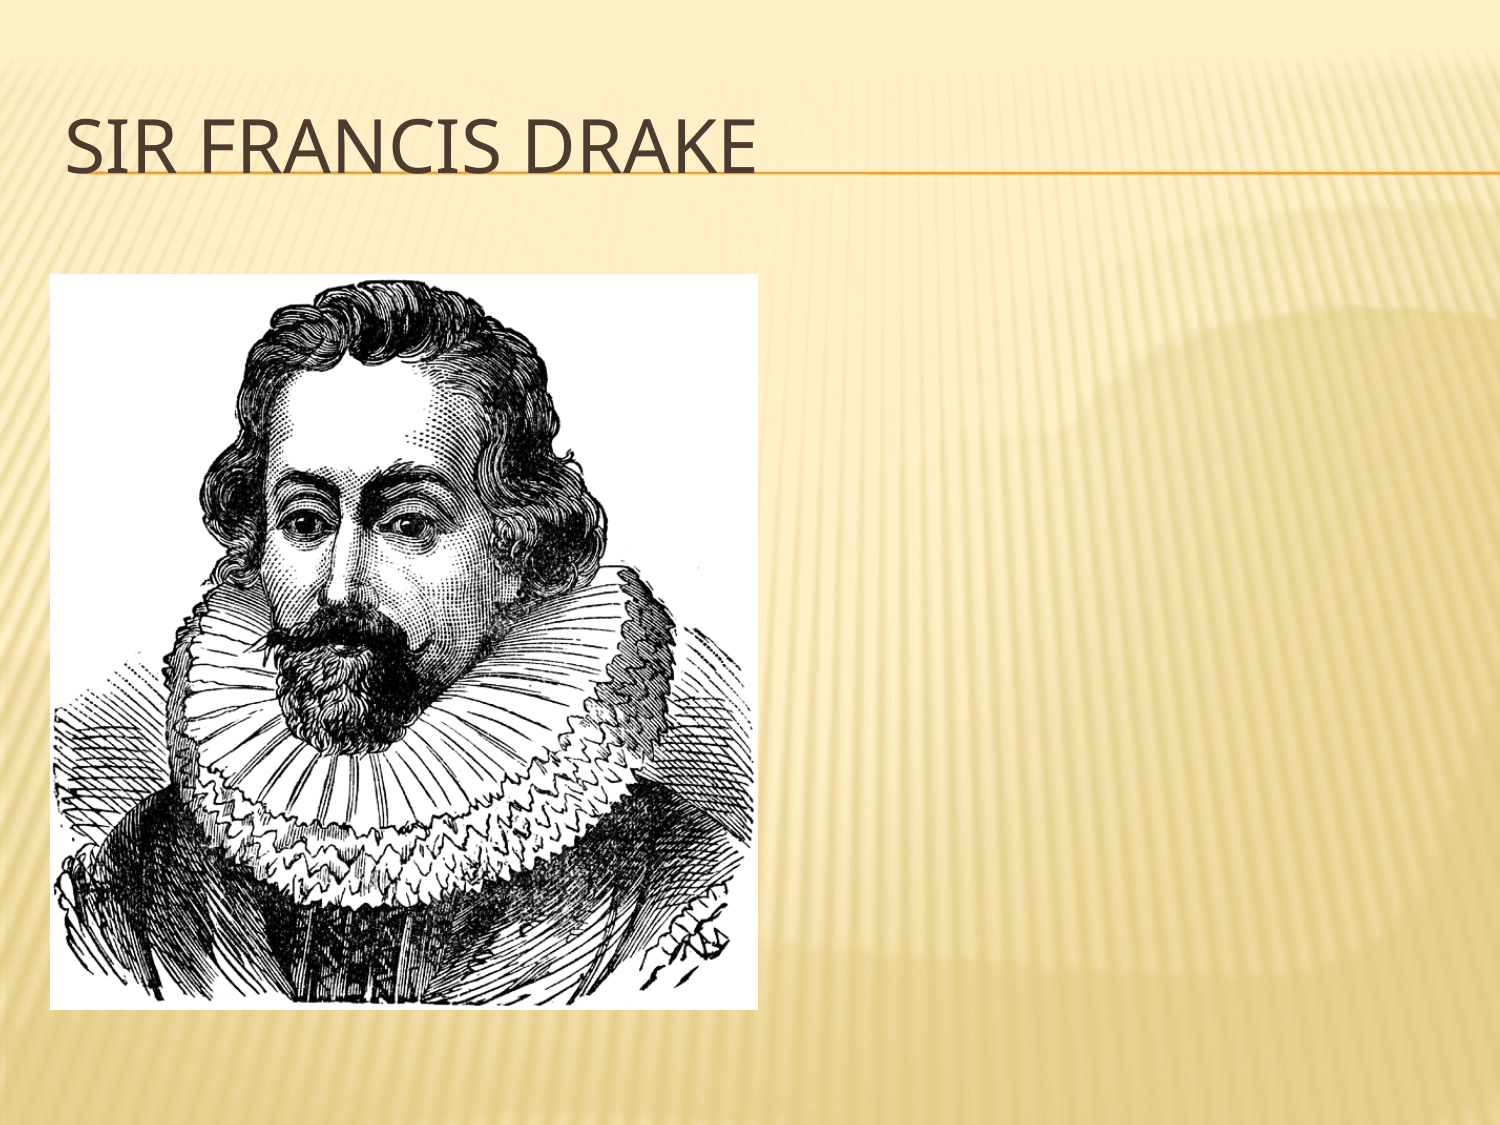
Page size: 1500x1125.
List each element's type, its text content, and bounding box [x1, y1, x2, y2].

picture [49, 274, 758, 1010]
title Sir Francis Drake [50, 75, 1475, 213]
